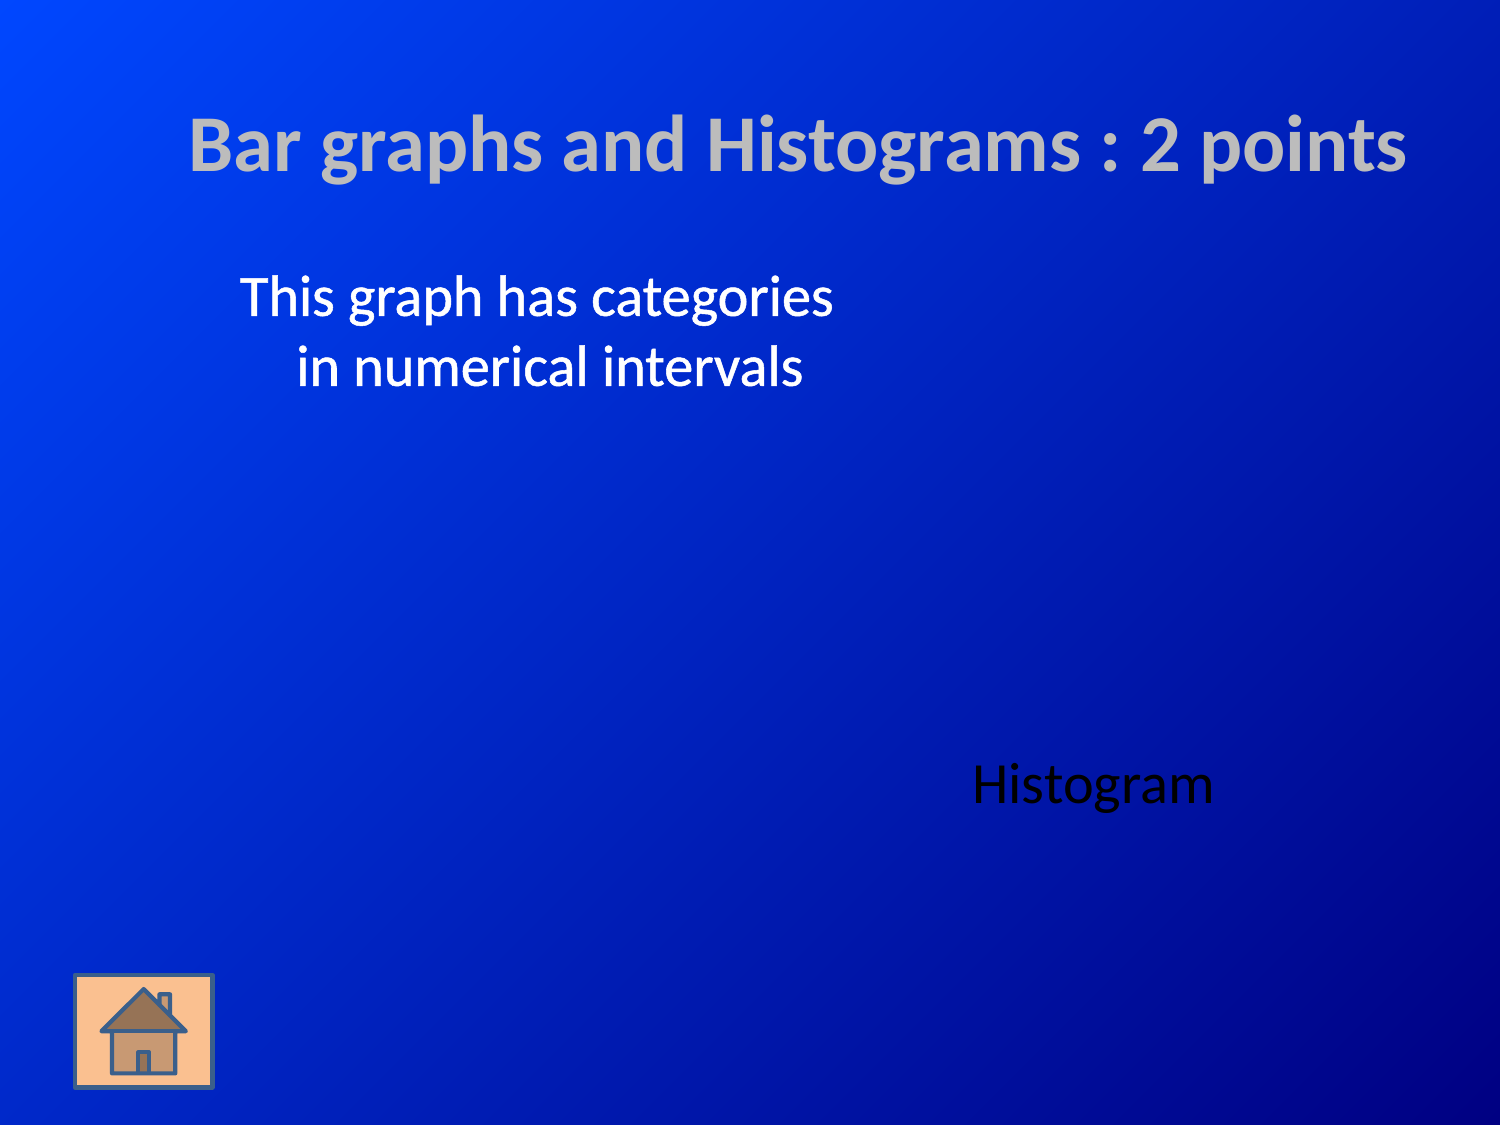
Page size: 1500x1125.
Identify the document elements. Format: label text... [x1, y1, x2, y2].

list This graph has categories in numerical intervals [225, 249, 888, 993]
title Bar graphs and Histograms : 2 points [75, 45, 1425, 233]
text_box [73, 973, 215, 1090]
list Histogram [762, 737, 1425, 1005]
